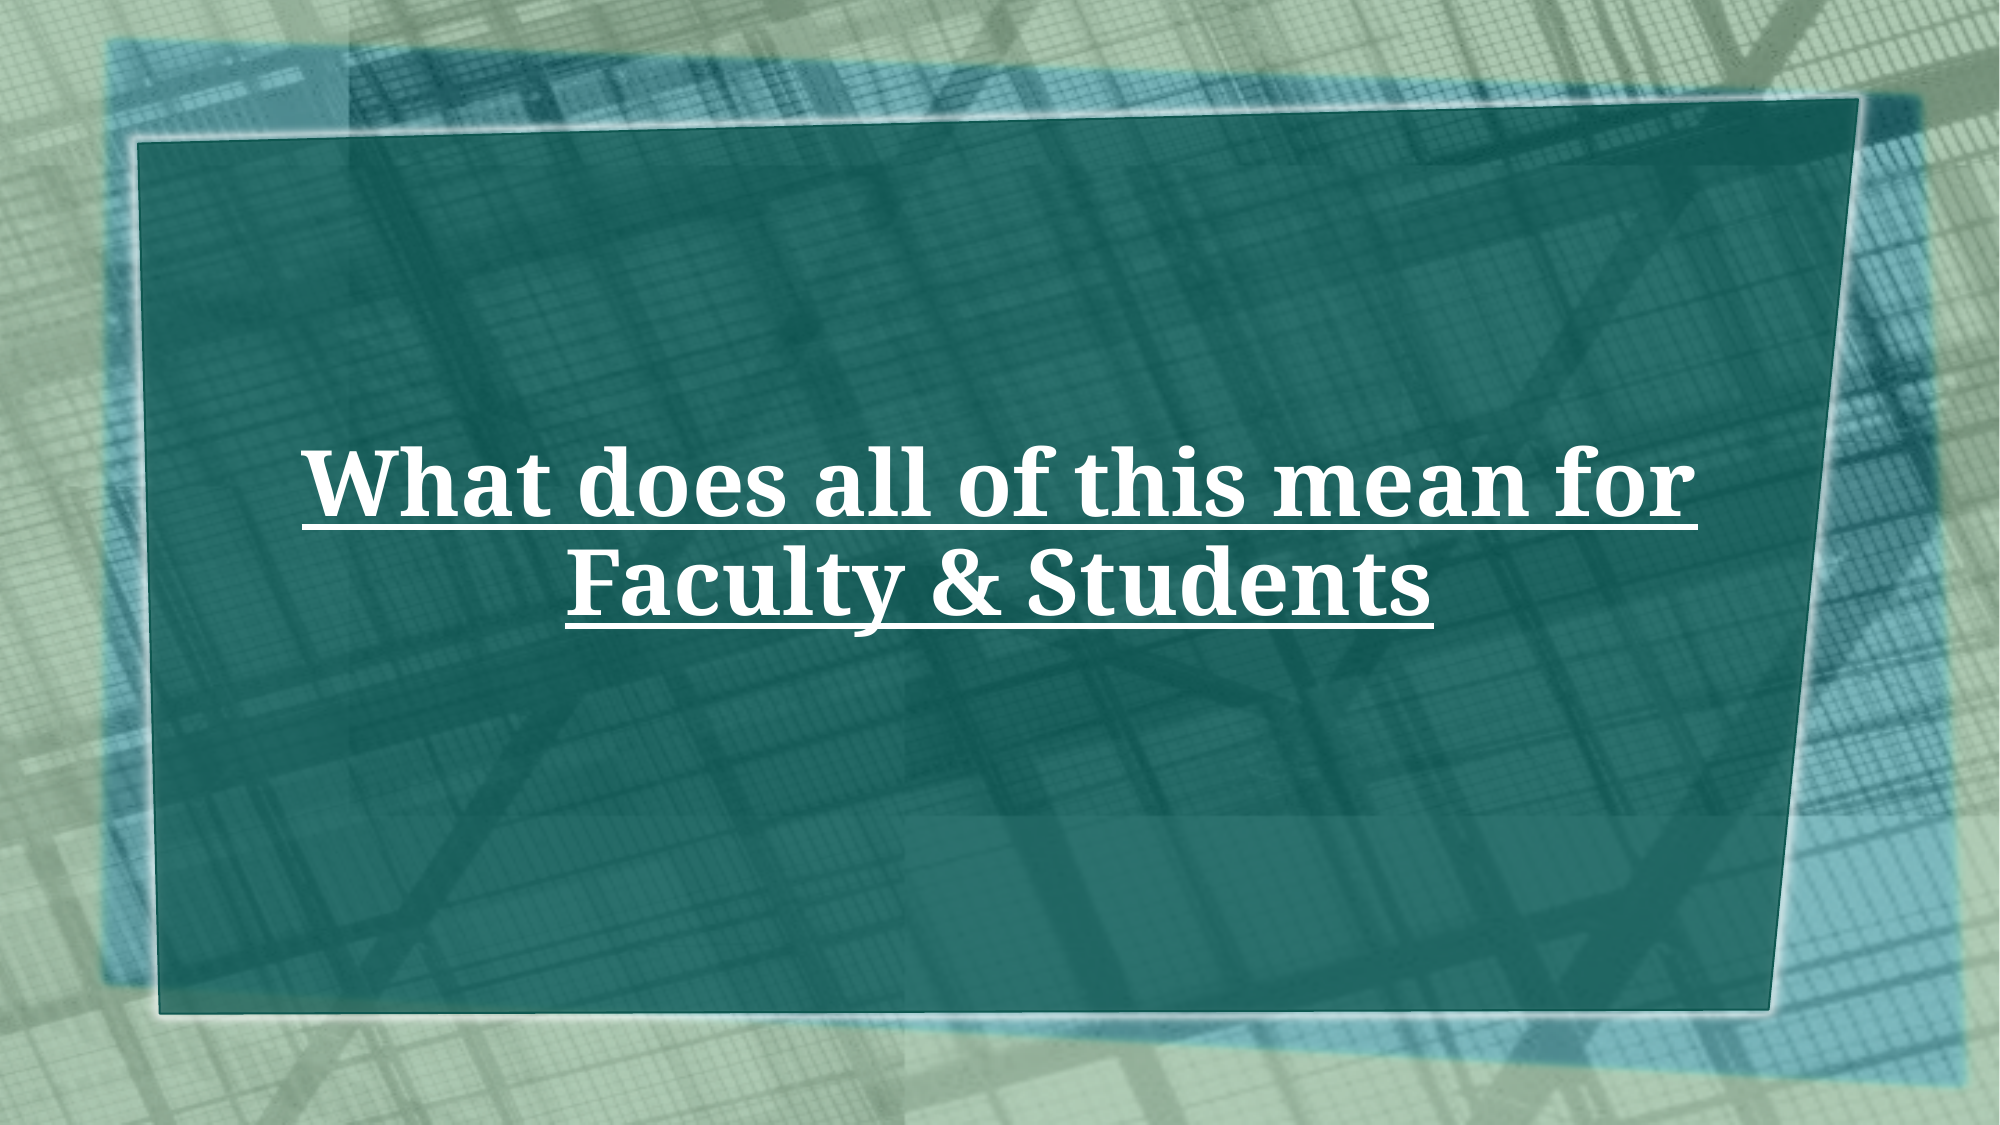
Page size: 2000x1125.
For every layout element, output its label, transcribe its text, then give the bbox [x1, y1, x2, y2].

title What does all of this mean for Faculty & Students [249, 275, 1750, 850]
picture [0, 0, 2000, 1125]
